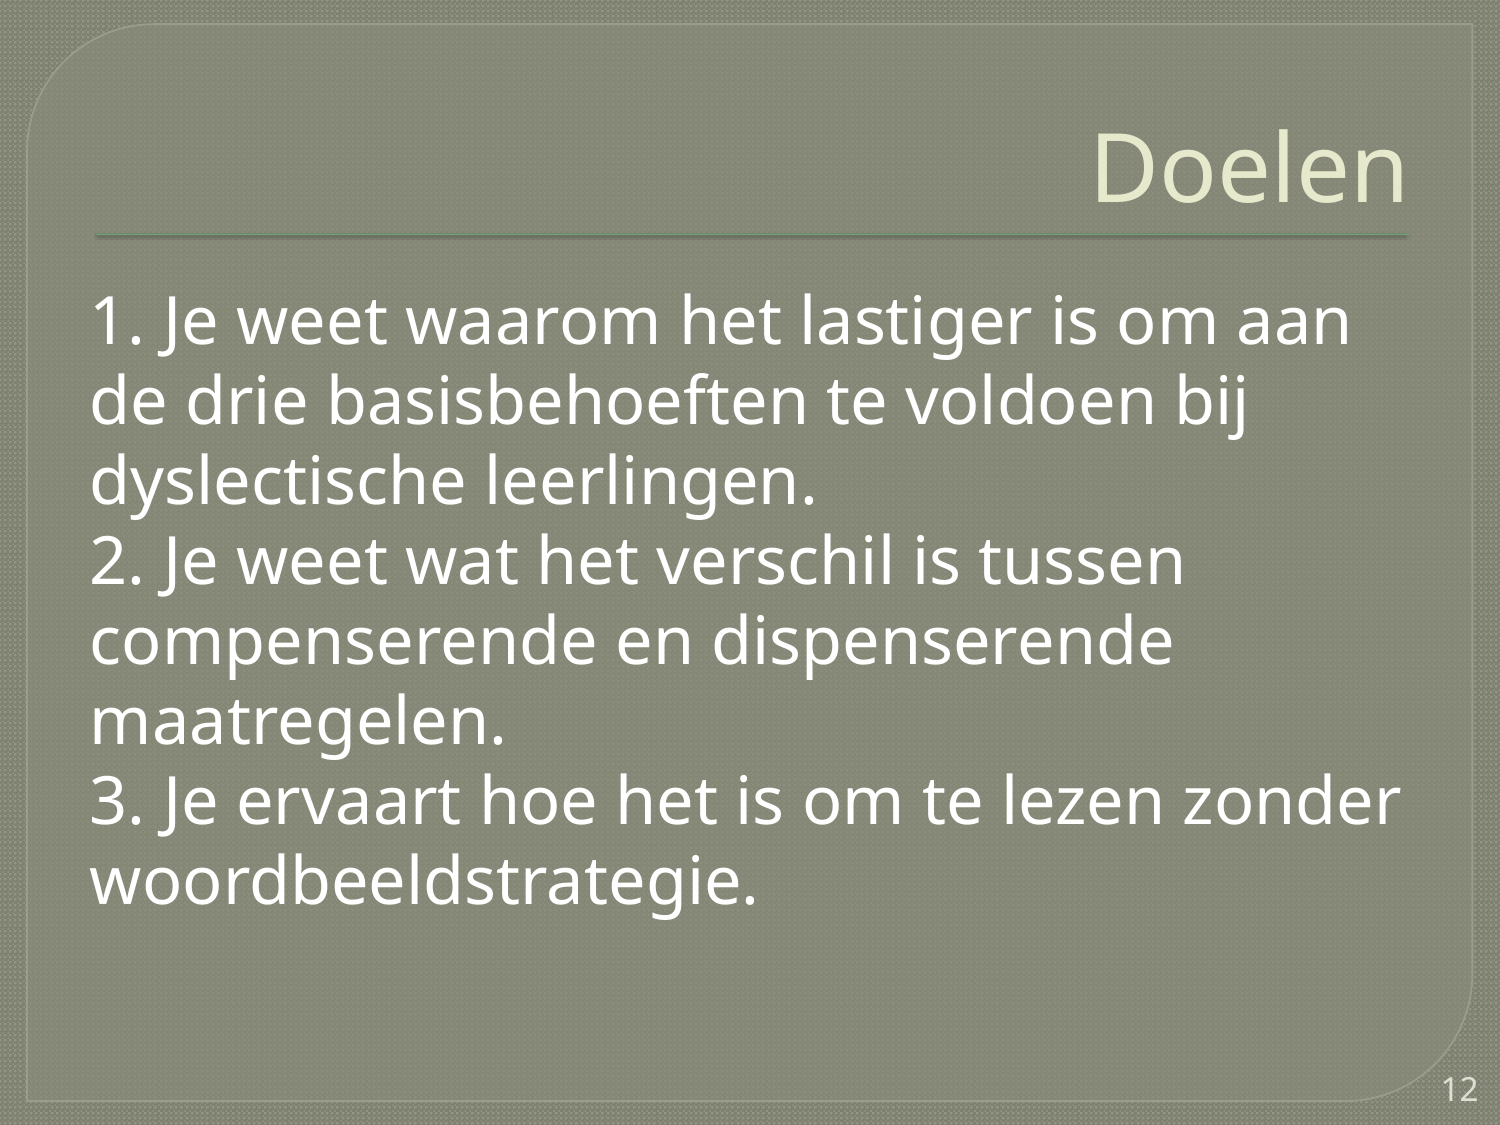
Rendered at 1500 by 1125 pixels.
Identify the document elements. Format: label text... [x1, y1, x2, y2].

title Doelen [75, 41, 1425, 230]
slide_number 12 [1417, 1068, 1494, 1114]
list 1. Je weet waarom het lastiger is om aan de drie basisbehoeften te voldoen bij dyslectische leerlingen. 2. Je weet wat het verschil is tussen compenserende en dispenserende maatregelen. 3. Je ervaart hoe het is om te lezen zonder woordbeeldstrategie. [75, 270, 1425, 1013]
